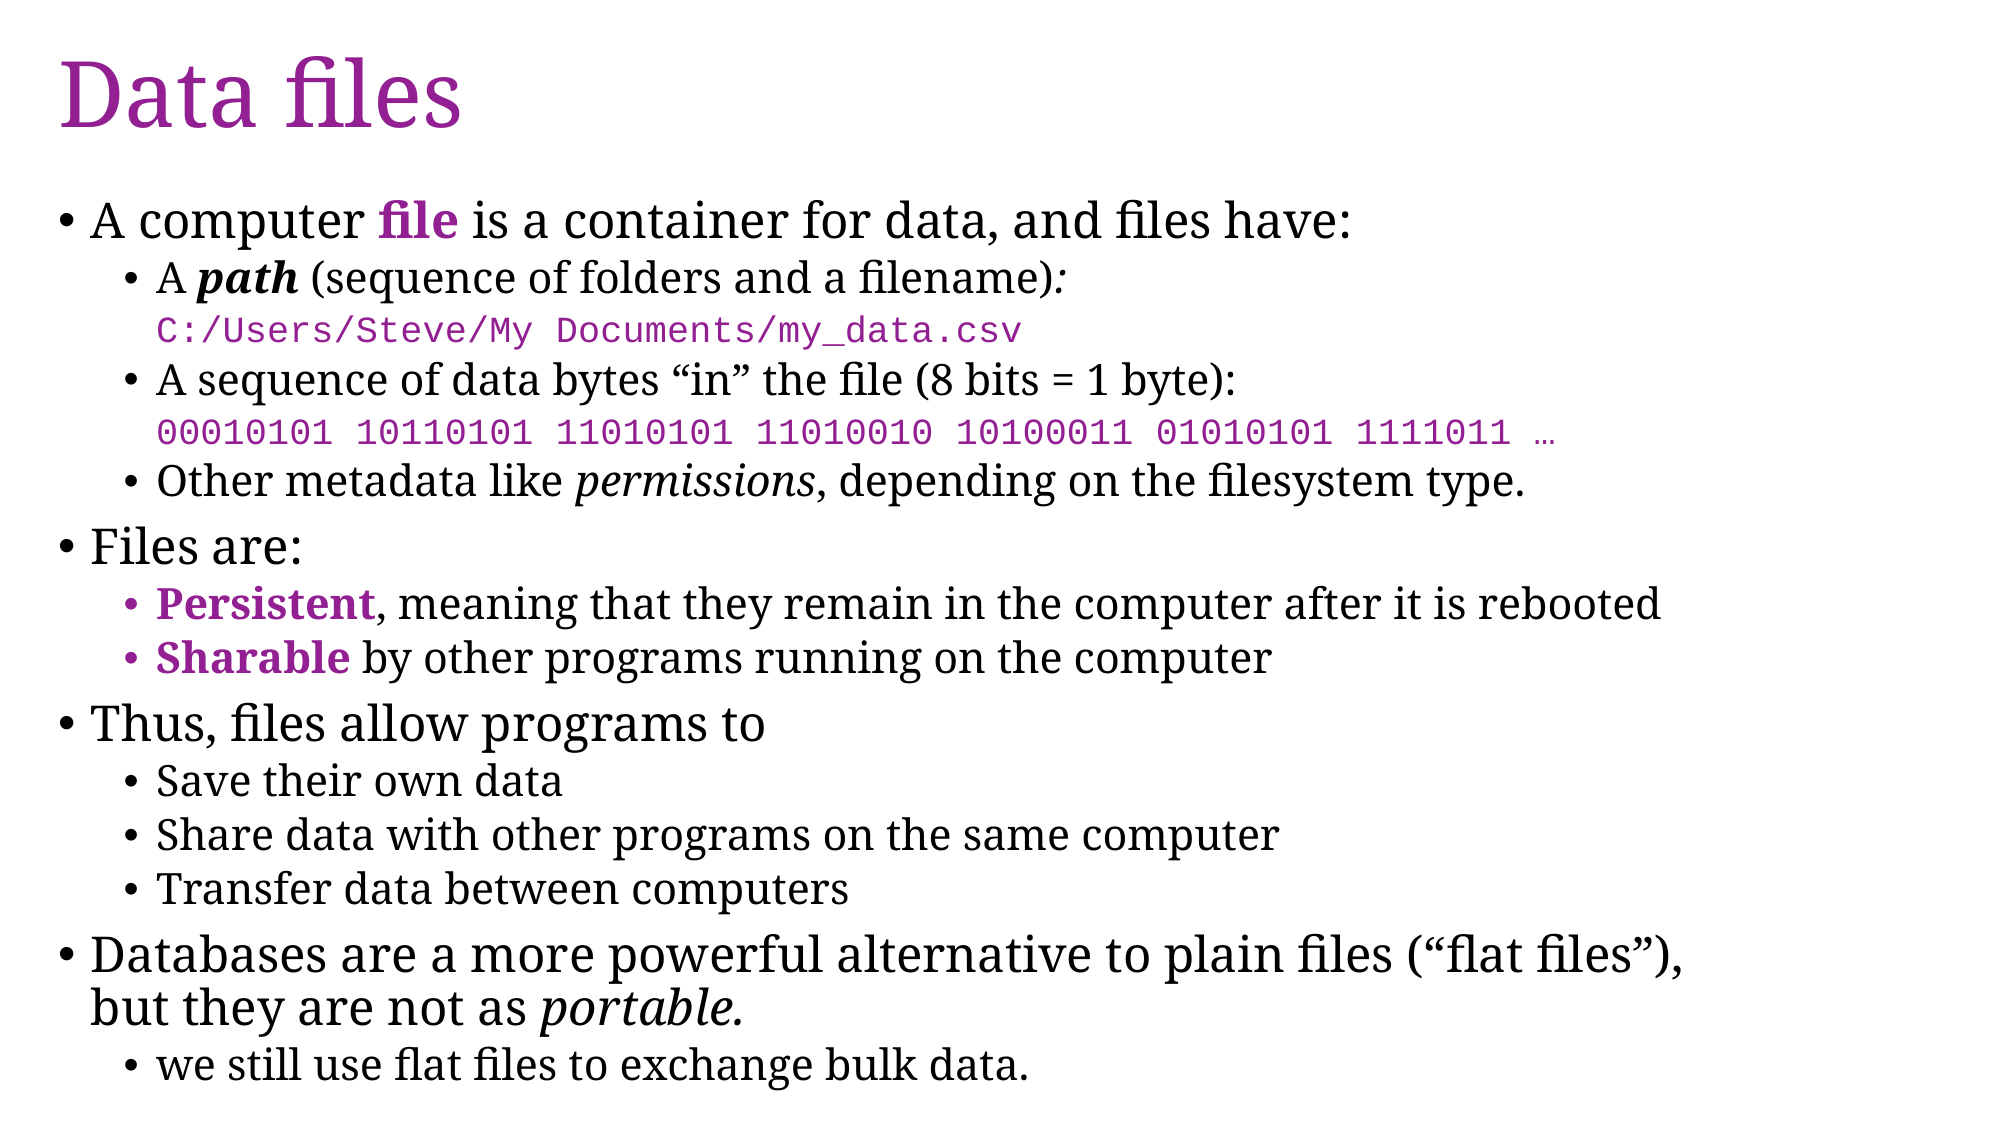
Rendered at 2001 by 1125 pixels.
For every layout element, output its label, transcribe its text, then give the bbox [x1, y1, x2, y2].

list A computer file is a container for data, and files have: A path (sequence of folders and a filename): C:/Users/Steve/My Documents/my_data.csv A sequence of data bytes “in” the file (8 bits = 1 byte): 00010101 10110101 11010101 11010010 10100011 01010101 1111011 … Other metadata like permissions, depending on the filesystem type. Files are: Persistent, meaning that they remain in the computer after it is rebooted Sharable by other programs running on the computer Thus, files allow programs to Save their own data Share data with other programs on the same computer Transfer data between computers Databases are a more powerful alternative to plain files (“flat files”), but they are not as portable. we still use flat files to exchange bulk data. [43, 188, 1953, 1106]
title Data files [43, 25, 1953, 171]
